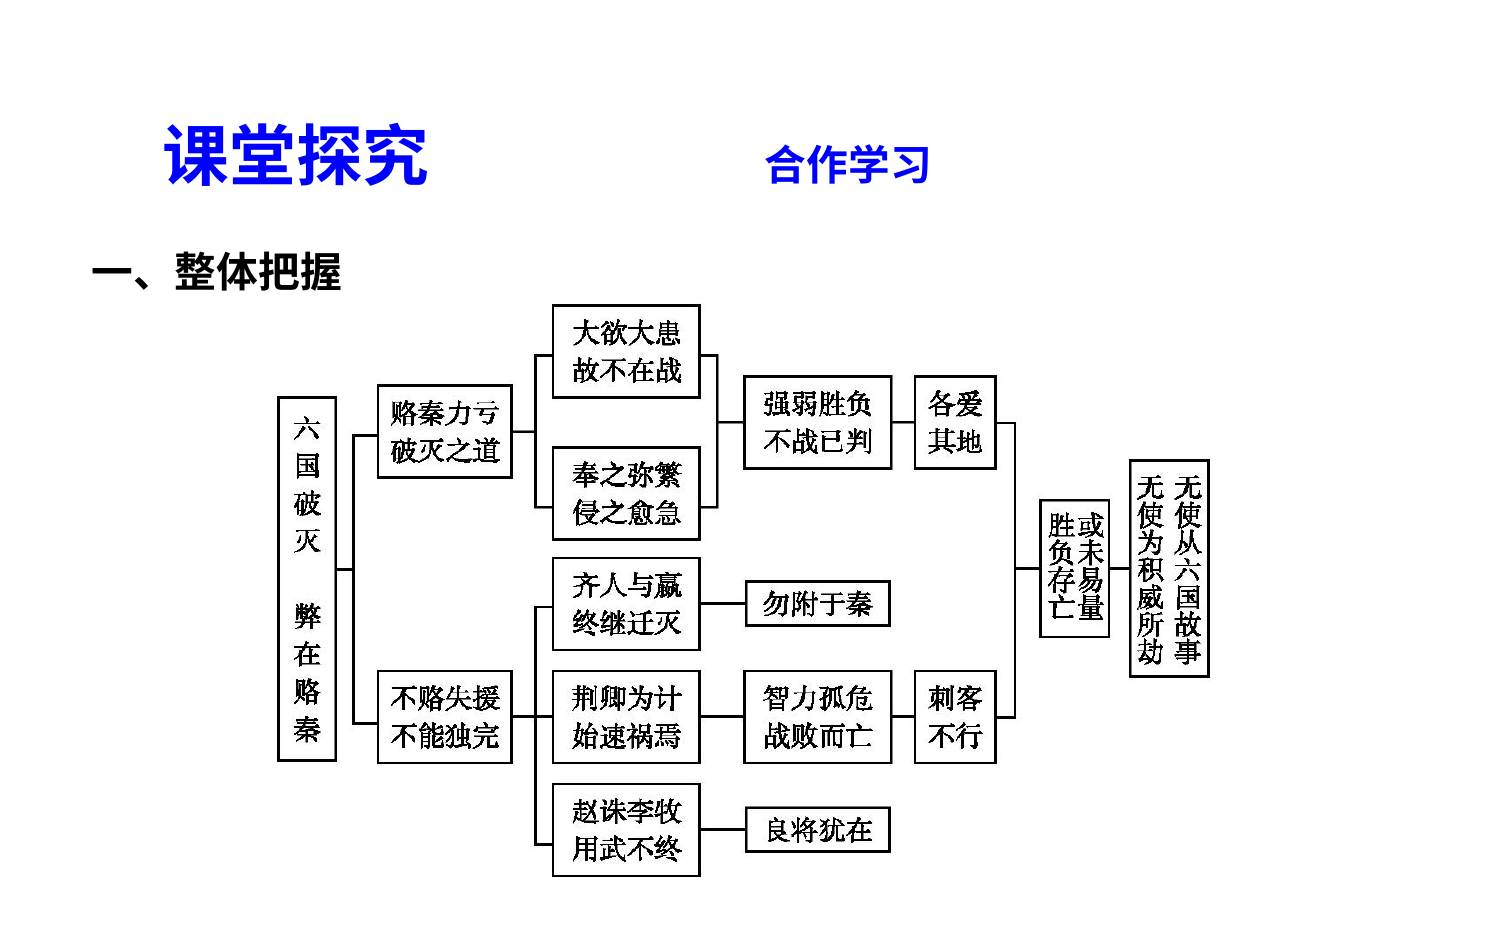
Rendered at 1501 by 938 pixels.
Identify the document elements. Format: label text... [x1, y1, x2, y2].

text_box 课堂探究 合作学习 [147, 105, 1388, 201]
text_box 一、整体把握 [76, 222, 1448, 303]
picture [277, 302, 1212, 877]
